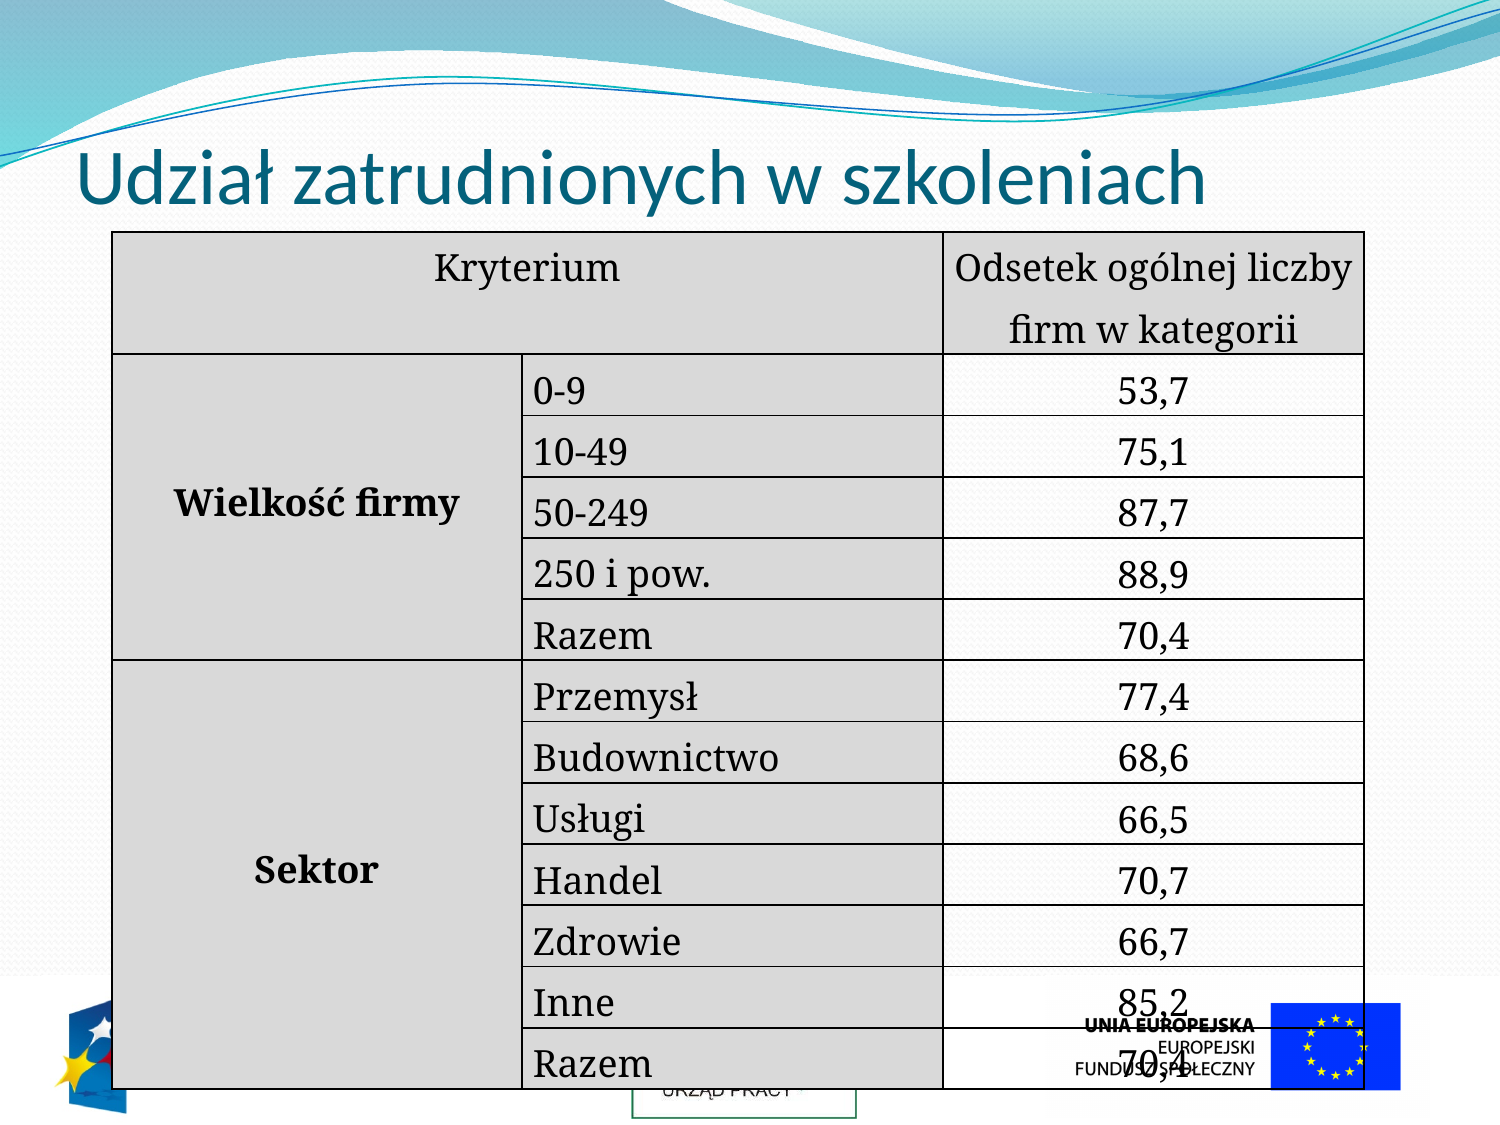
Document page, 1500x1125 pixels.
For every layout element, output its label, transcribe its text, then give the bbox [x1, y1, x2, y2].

table_cell Razem [523, 1029, 942, 1088]
table_cell 70,4 [944, 1029, 1363, 1088]
table_cell Inne [523, 967, 942, 1027]
table_cell 250 i pow. [523, 539, 942, 598]
table_cell Sektor [113, 661, 521, 1088]
table_cell 87,7 [944, 478, 1363, 537]
table_cell Handel [523, 845, 942, 904]
table_cell Zdrowie [523, 906, 942, 966]
table_cell 68,6 [944, 722, 1363, 782]
table_header Kryterium [113, 233, 942, 353]
table_cell Razem [523, 600, 942, 659]
table_cell 0-9 [523, 355, 942, 415]
table_cell 66,5 [944, 784, 1363, 843]
table_cell 70,7 [944, 845, 1363, 904]
table_cell 66,7 [944, 906, 1363, 966]
table_cell Wielkość firmy [113, 355, 521, 659]
picture [631, 1090, 857, 1119]
table_cell 70,4 [944, 600, 1363, 659]
table_cell Budownictwo [523, 722, 942, 782]
table_cell 75,1 [944, 416, 1363, 476]
picture [1045, 975, 1430, 1118]
table_cell 53,7 [944, 355, 1363, 415]
table_cell 10-49 [523, 416, 942, 476]
table_cell Usługi [523, 784, 942, 843]
table_cell Przemysł [523, 661, 942, 721]
title Udział zatrudnionych w szkoleniach [75, 115, 1425, 220]
table_cell 50-249 [523, 478, 942, 537]
table_header Odsetek ogólnej liczby firm w kategorii [944, 233, 1363, 353]
table_cell 77,4 [944, 661, 1363, 721]
picture [41, 975, 442, 1125]
table_cell 88,9 [944, 539, 1363, 598]
table_cell 85,2 [944, 967, 1363, 1027]
